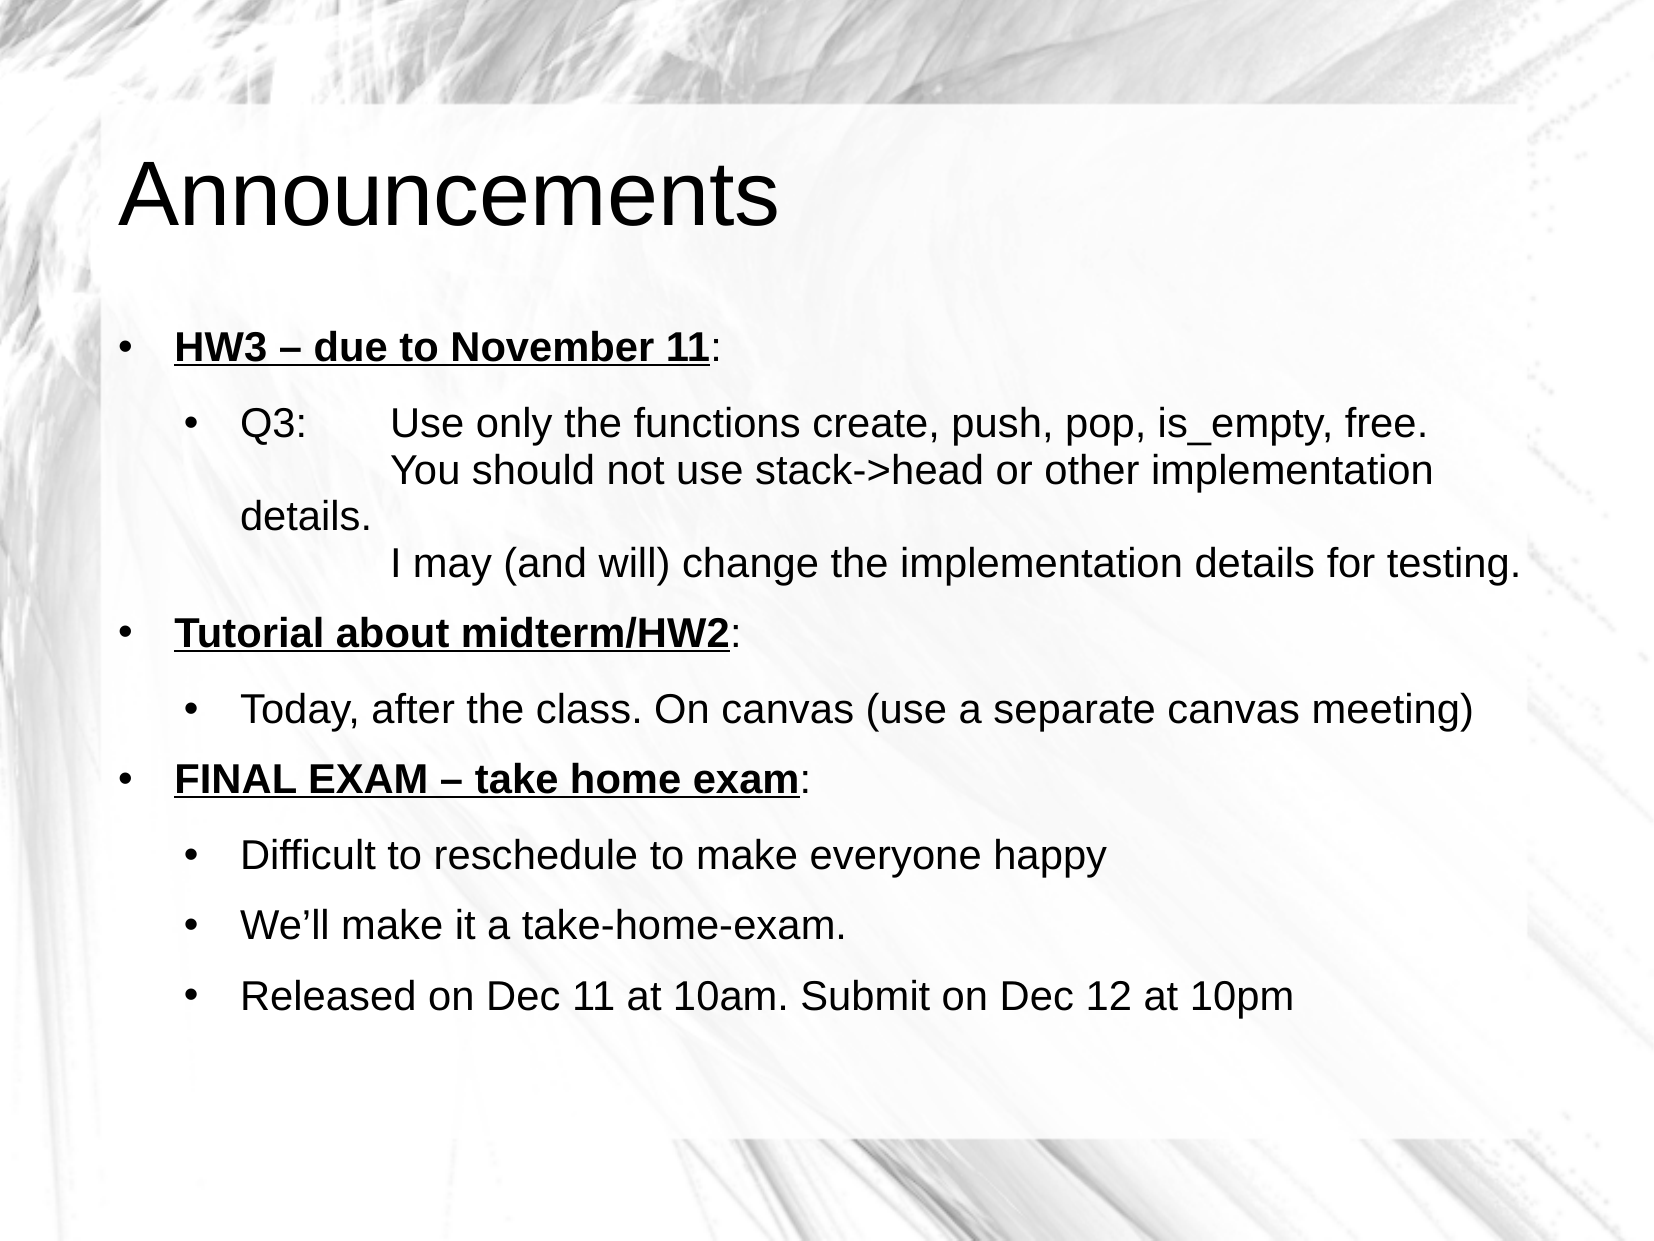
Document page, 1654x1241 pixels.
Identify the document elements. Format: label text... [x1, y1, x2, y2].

picture [0, 0, 1654, 1241]
list HW3 – due to November 11: Q3: Use only the functions create, push, pop, is_empty, free. You should not use stack->head or other implementation details. I may (and will) change the implementation details for testing. Tutorial about midterm/HW2: Today, after the class. On canvas (use a separate canvas meeting) FINAL EXAM – take home exam: Difficult to reschedule to make everyone happy We’ll make it a take-home-exam. Released on Dec 11 at 10am. Submit on Dec 12 at 10pm [118, 319, 1571, 1158]
title Announcements [118, 112, 1504, 278]
